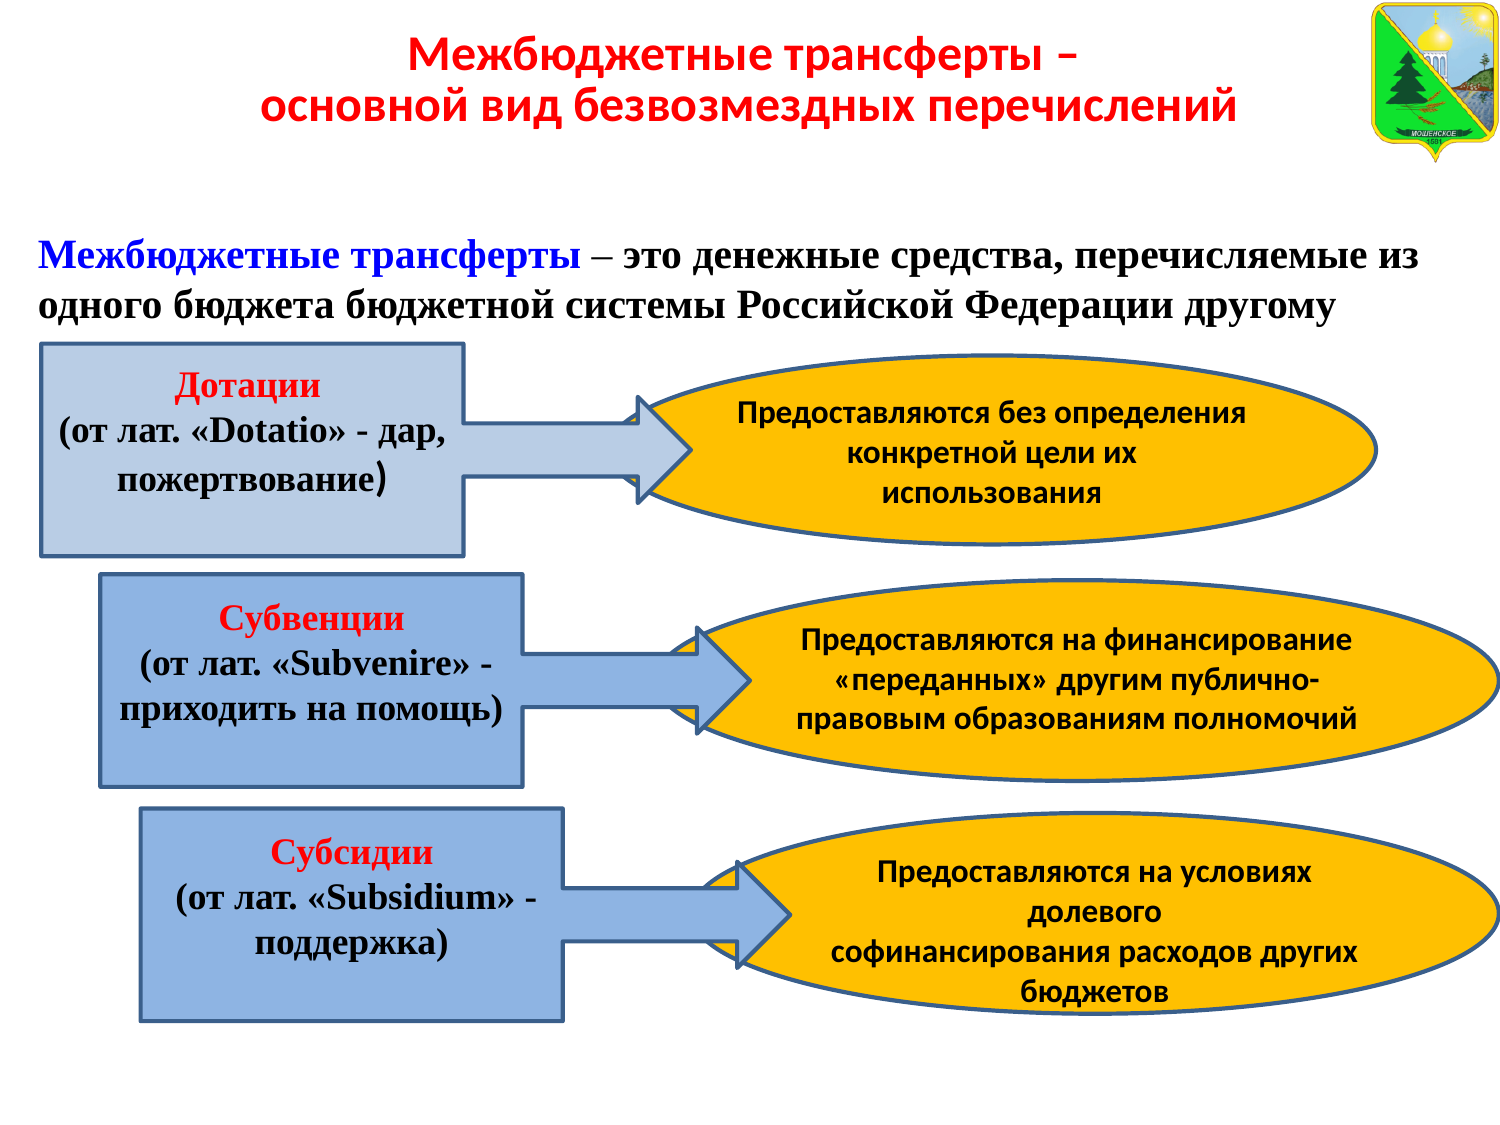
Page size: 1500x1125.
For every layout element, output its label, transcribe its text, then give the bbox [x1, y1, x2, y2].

text_box Межбюджетные трансферты – основной вид безвозмездных перечислений [0, 30, 1364, 102]
text_box Предоставляются на финансирование «переданных» другим публично- правовым образованиям полномочий [704, 578, 1500, 784]
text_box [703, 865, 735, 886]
text_box Субсидии (от лат. «Subsidium» - поддержка) [138, 806, 793, 1024]
text_box Предоставляются без определения конкретной цели их использования [649, 353, 1379, 547]
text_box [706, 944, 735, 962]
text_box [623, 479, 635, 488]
picture [1369, 0, 1500, 165]
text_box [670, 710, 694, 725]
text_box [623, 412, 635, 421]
text_box Межбюджетные трансферты – это денежные средства, перечисляемые из одного бюджета бюджетной системы Российской Федерации другому [23, 219, 1465, 335]
text_box Предоставляются на условиях долевого софинансирования расходов других бюджетов [742, 810, 1500, 1016]
text_box Дотации (от лат. «Dotatio» - дар, пожертвование) [39, 341, 694, 559]
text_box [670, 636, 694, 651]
text_box Субвенции (от лат. «Subvenire» - приходить на помощь) [98, 572, 753, 789]
